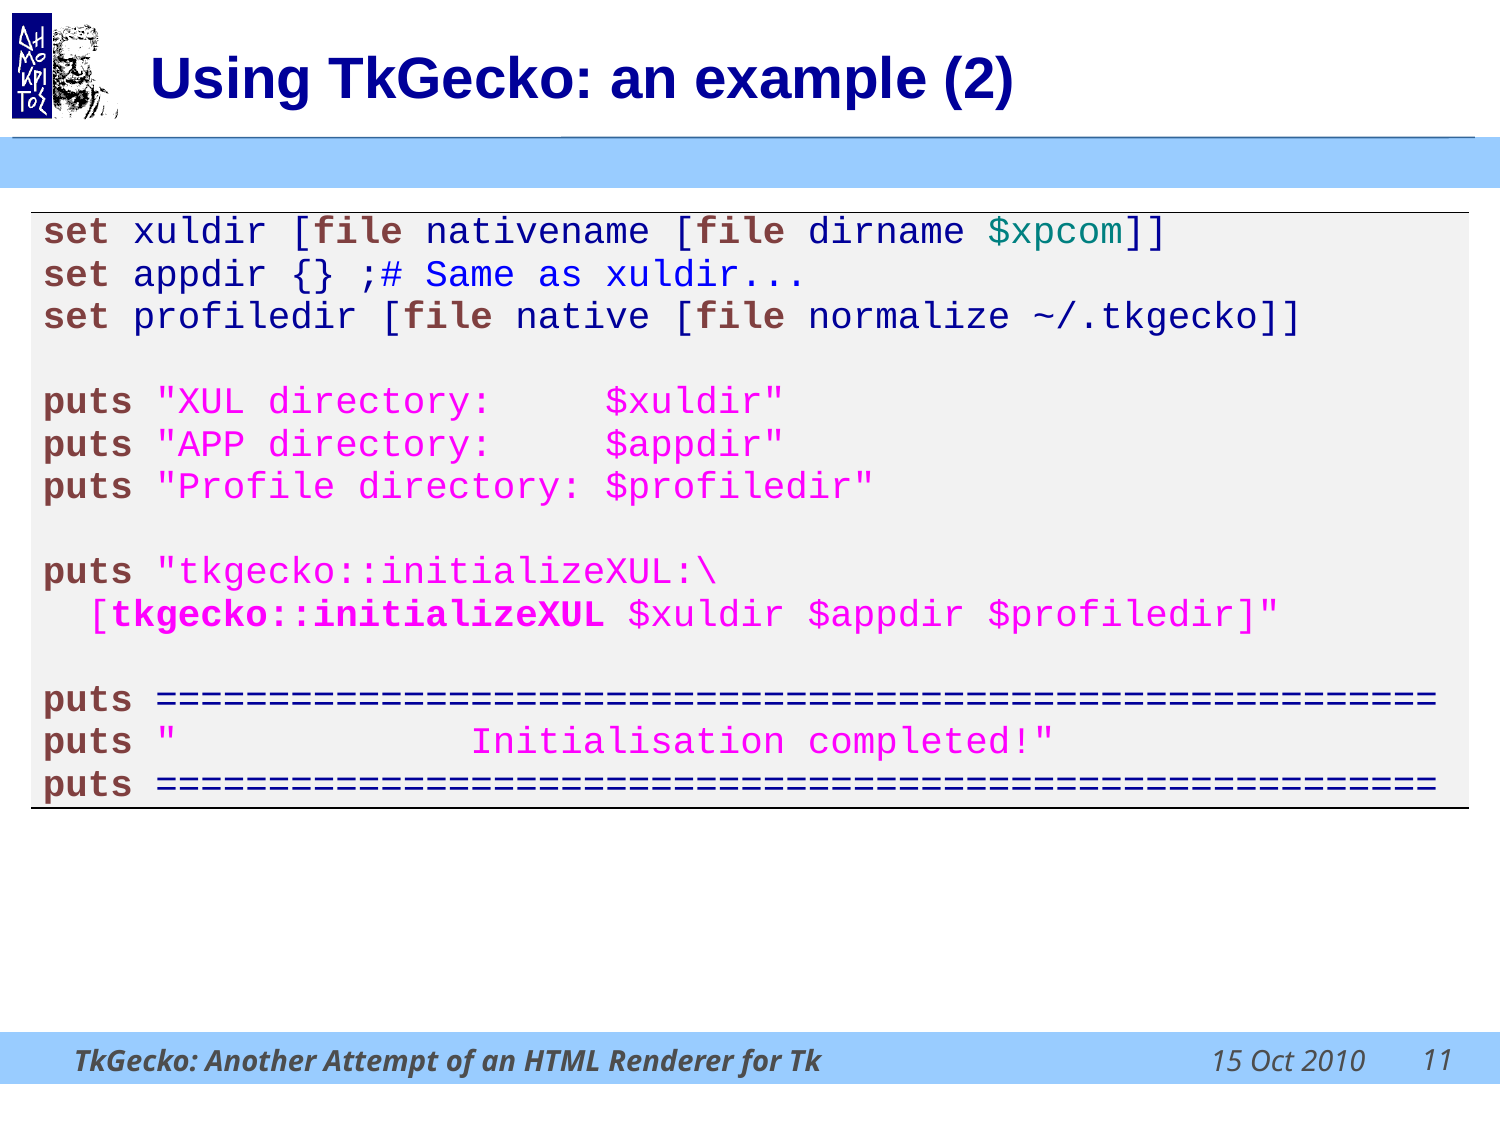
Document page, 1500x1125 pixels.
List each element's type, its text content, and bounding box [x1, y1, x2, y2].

title Using TkGecko: an example (2) [135, 12, 1476, 138]
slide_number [1190, 1034, 1381, 1086]
table_header set xuldir [file nativename [file dirname $xpcom]] set appdir {} ;# Same as xuldir... set profiledir [file native [file normalize ~/.tkgecko]] puts "XUL directory: $xuldir" puts "APP directory: $appdir" puts "Profile directory: $profiledir" puts "tkgecko::initializeXUL:\ [tkgecko::initializeXUL $xuldir $appdir $profiledir]" puts ========================================================= puts " Initialisation completed!" puts ========================================================= [31, 213, 1469, 807]
slide_number 11 [1399, 1033, 1476, 1084]
footer TkGecko: Another Attempt of an HTML Renderer for Tk [58, 1034, 1190, 1086]
picture [11, 13, 118, 120]
